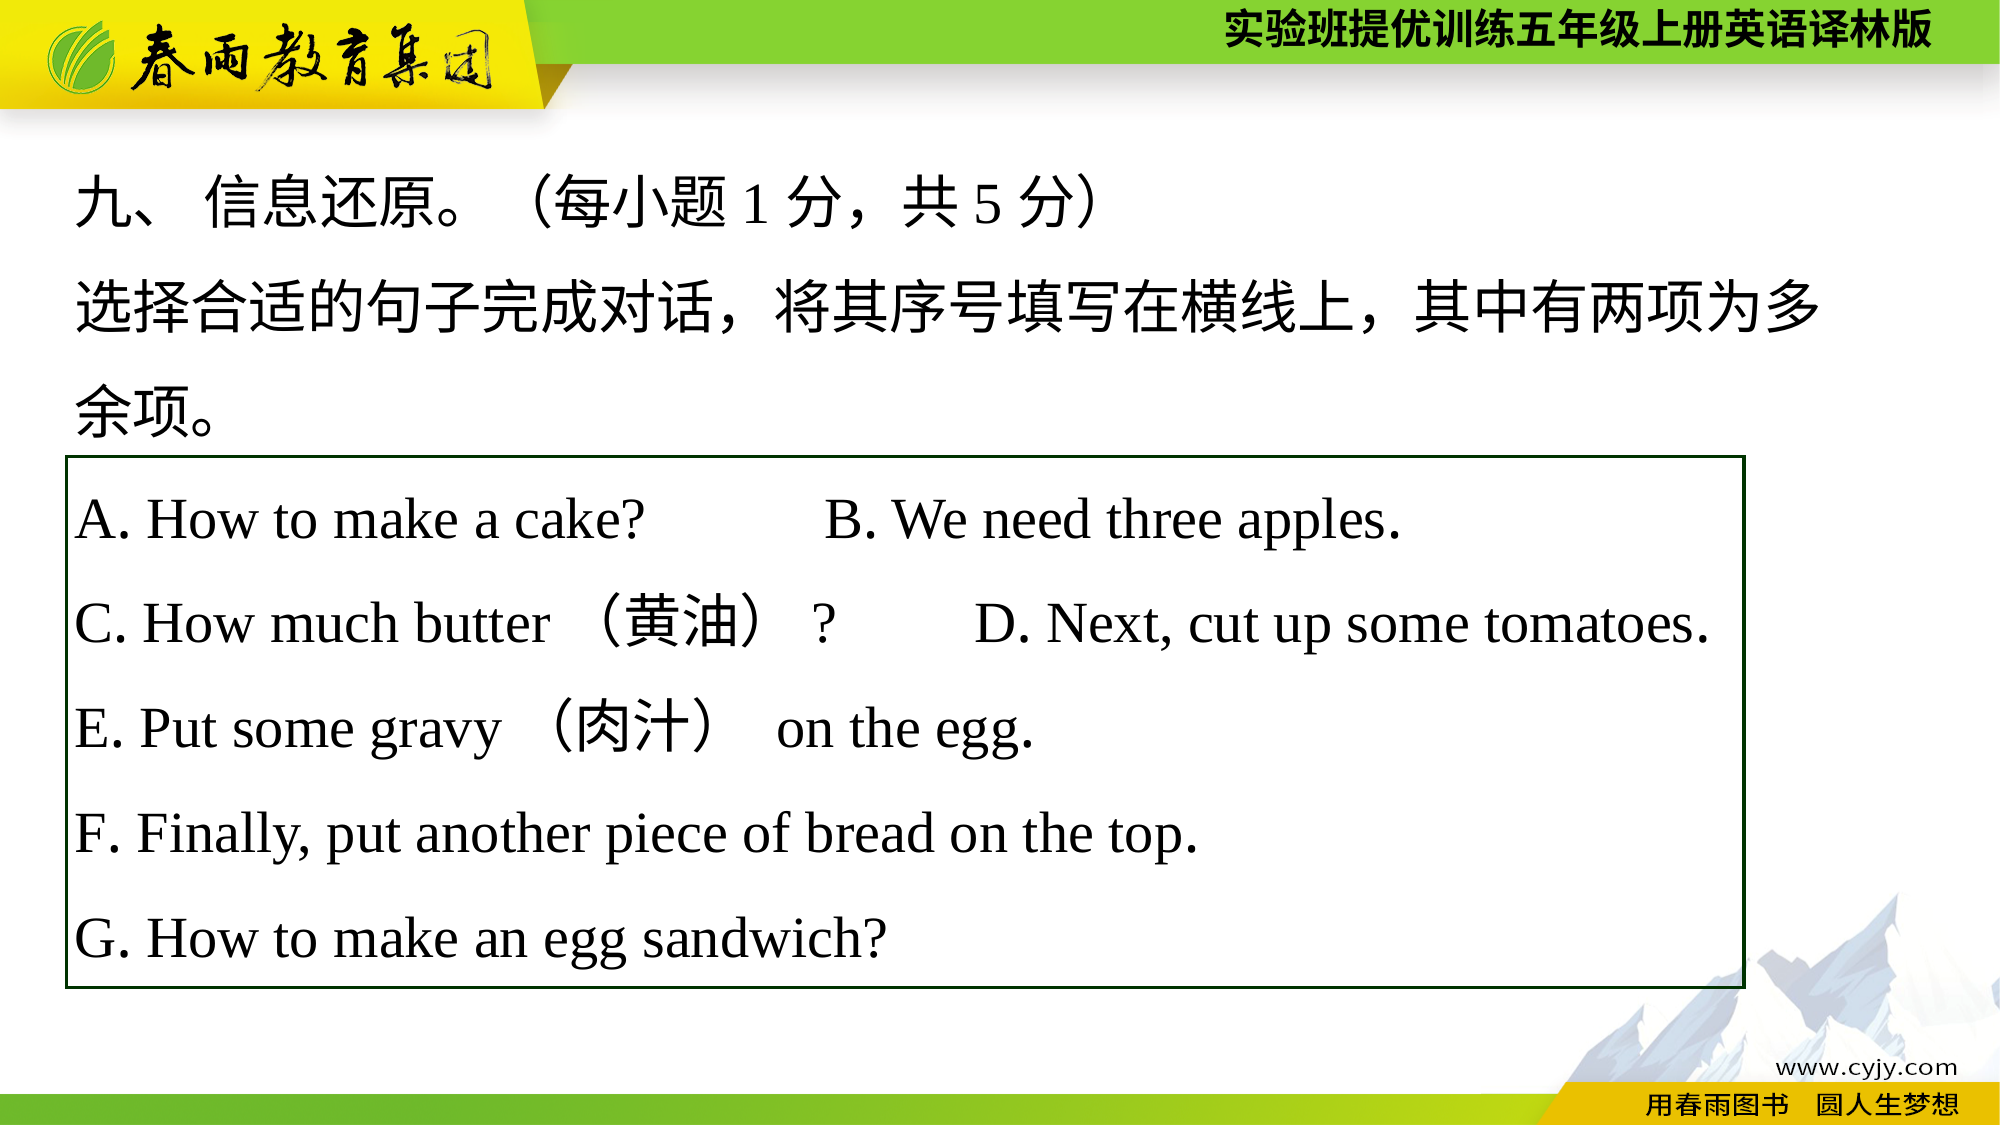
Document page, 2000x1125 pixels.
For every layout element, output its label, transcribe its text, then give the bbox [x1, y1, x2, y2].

list 九、 信息还原。（每小题1分，共5分） 选择合适的句子完成对话，将其序号填写在横线上，其中有两项为多 余项。 A. How to make a cake? B. We need three apples. C. How much butter（黄油）? D. Next, cut up some tomatoes. E. Put some gravy（肉汁） on the egg. F. Finally, put another piece of bread on the top. G. How to make an egg sandwich? [59, 122, 1944, 986]
text_box [66, 456, 1744, 988]
picture [0, 0, 2000, 1125]
